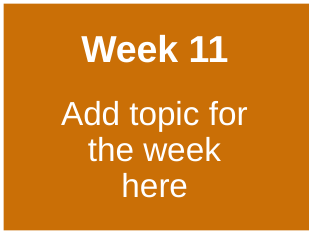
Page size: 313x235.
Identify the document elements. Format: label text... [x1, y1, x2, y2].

text_box Add topic for the week here [23, 89, 286, 212]
text_box [3, 3, 310, 231]
text_box Week 11 [64, 17, 245, 78]
